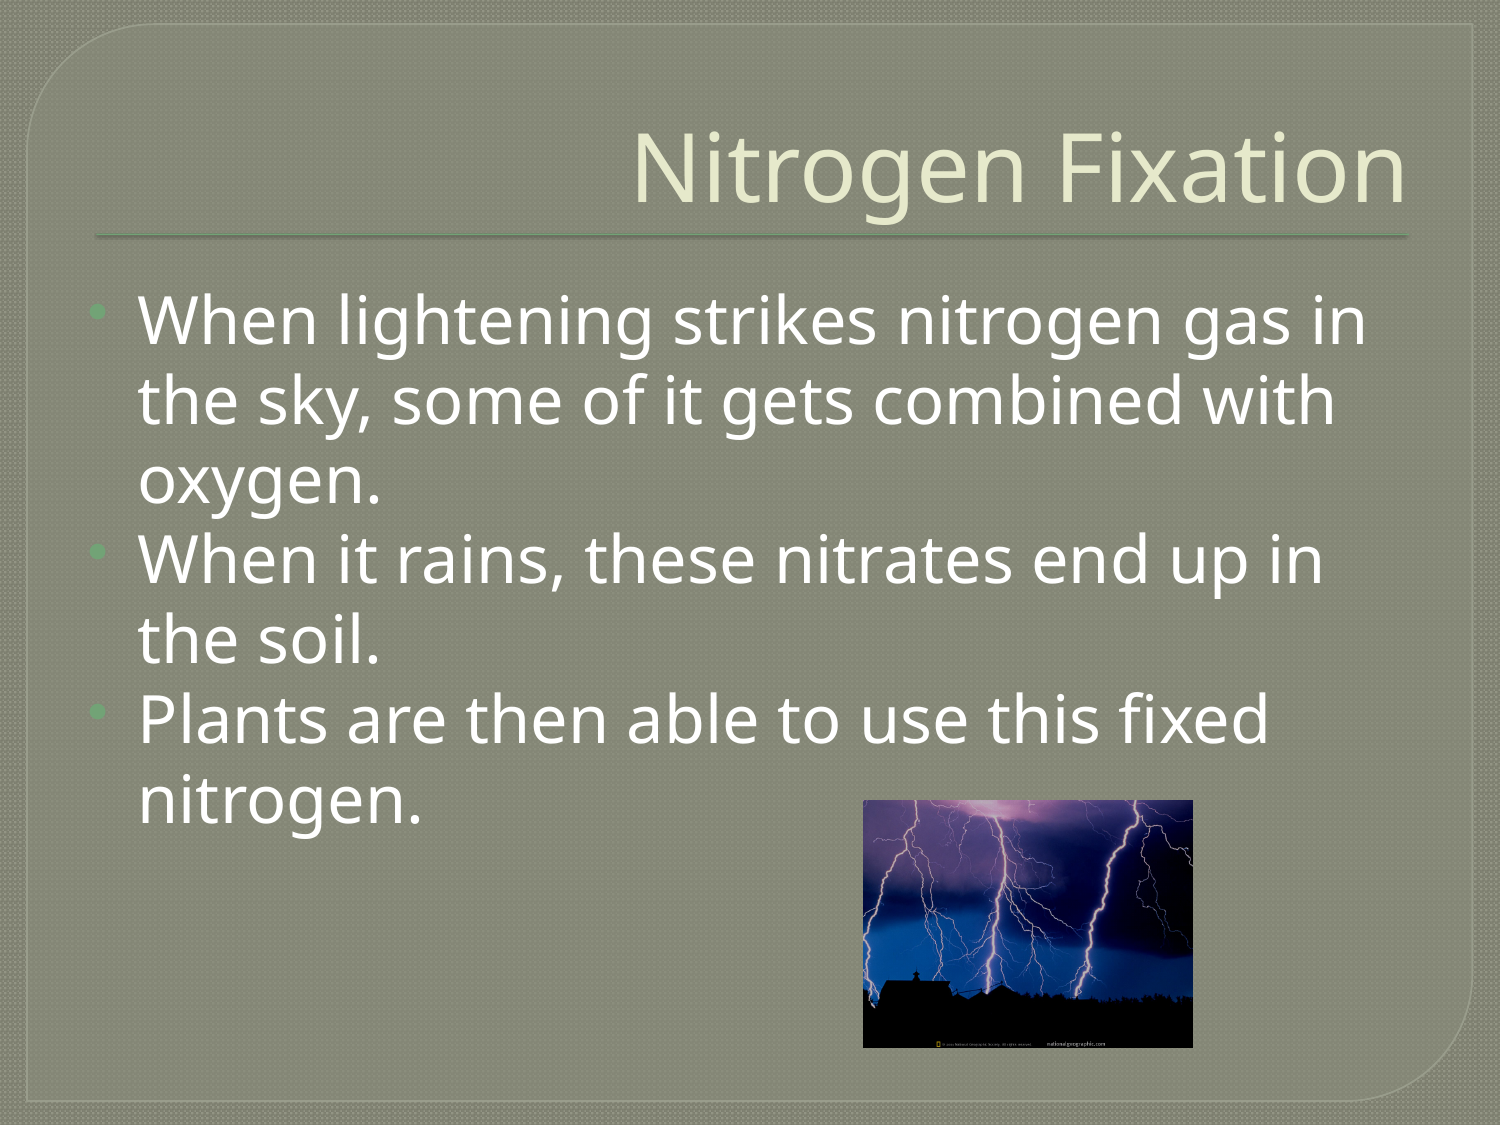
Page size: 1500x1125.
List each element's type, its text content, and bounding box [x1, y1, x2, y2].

list When lightening strikes nitrogen gas in the sky, some of it gets combined with oxygen. When it rains, these nitrates end up in the soil. Plants are then able to use this fixed nitrogen. [75, 270, 1425, 1013]
title Nitrogen Fixation [75, 41, 1425, 230]
picture [863, 800, 1193, 1048]
